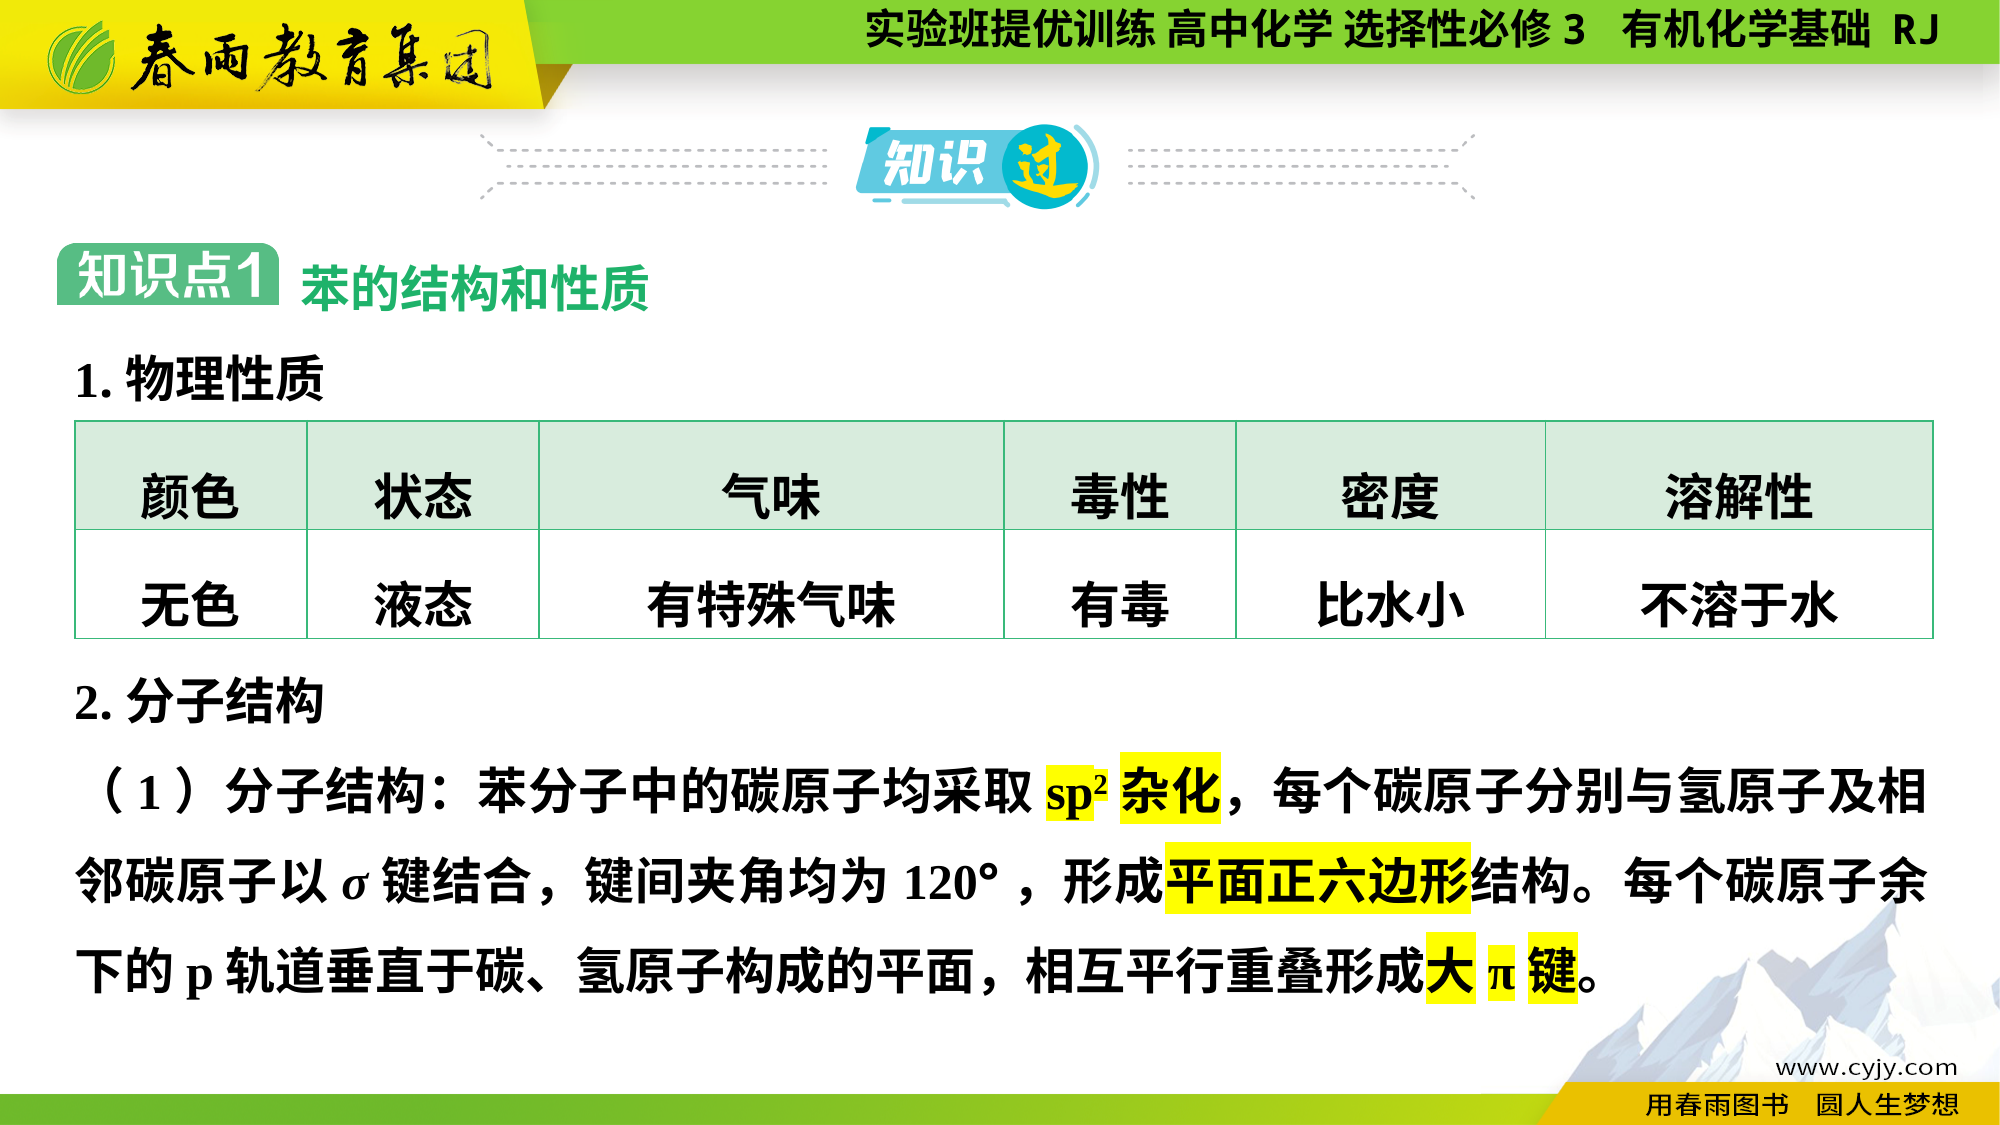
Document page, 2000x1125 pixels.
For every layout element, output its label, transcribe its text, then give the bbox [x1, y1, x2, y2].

text_box 2.分子结构 （1）分子结构：苯分子中的碳原子均采取sp2杂化，每个碳原子分别与氢原子及相邻碳原子以σ键结合，键间夹角均为120°，形成平面正六边形结构。每个碳原子余下的p轨道垂直于碳、氢原子构成的平面，相互平行重叠形成大π键。 [59, 632, 1944, 1008]
table_header 溶解性 [1546, 422, 1932, 529]
picture [0, 0, 2000, 1125]
table_header 颜色 [76, 422, 306, 529]
table_header 气味 [540, 422, 1003, 529]
table_cell 有毒 [1005, 530, 1235, 632]
table_cell 不溶于水 [1546, 530, 1932, 632]
table_cell 液态 [308, 530, 538, 632]
list 苯的结构和性质 1.物理性质 [59, 219, 1944, 406]
table_header 毒性 [1005, 422, 1235, 529]
table_header 状态 [308, 422, 538, 529]
table_cell 无色 [76, 530, 306, 632]
table_header 密度 [1237, 422, 1545, 529]
table_cell 有特殊气味 [540, 530, 1003, 632]
table_cell 比水小 [1237, 530, 1545, 632]
